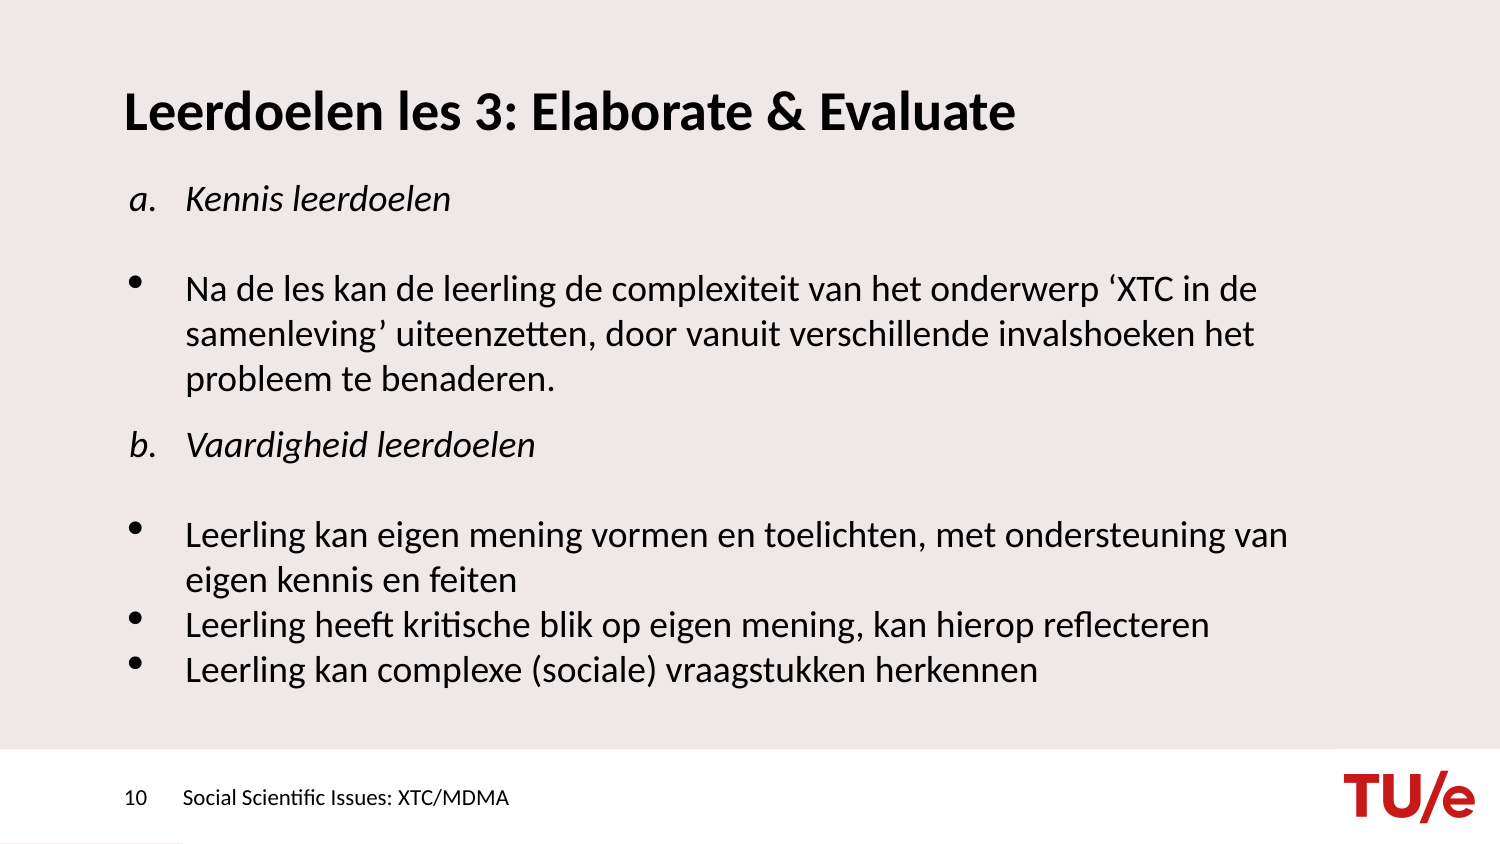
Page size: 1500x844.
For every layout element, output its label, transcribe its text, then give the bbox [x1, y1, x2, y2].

list Kennis leerdoelen Na de les kan de leerling de complexiteit van het onderwerp ‘XTC in de samenleving’ uiteenzetten, door vanuit verschillende invalshoeken het probleem te benaderen. Vaardigheid leerdoelen Leerling kan eigen mening vormen en toelichten, met ondersteuning van eigen kennis en feiten Leerling heeft kritische blik op eigen mening, kan hierop reflecteren Leerling kan complexe (sociale) vraagstukken herkennen [129, 173, 1369, 747]
slide_number 10 [0, 749, 183, 844]
footer Social Scientific Issues: XTC/MDMA [183, 749, 1339, 844]
title Leerdoelen les 3: Elaborate & Evaluate [124, 85, 1364, 174]
picture [1339, 749, 1500, 844]
